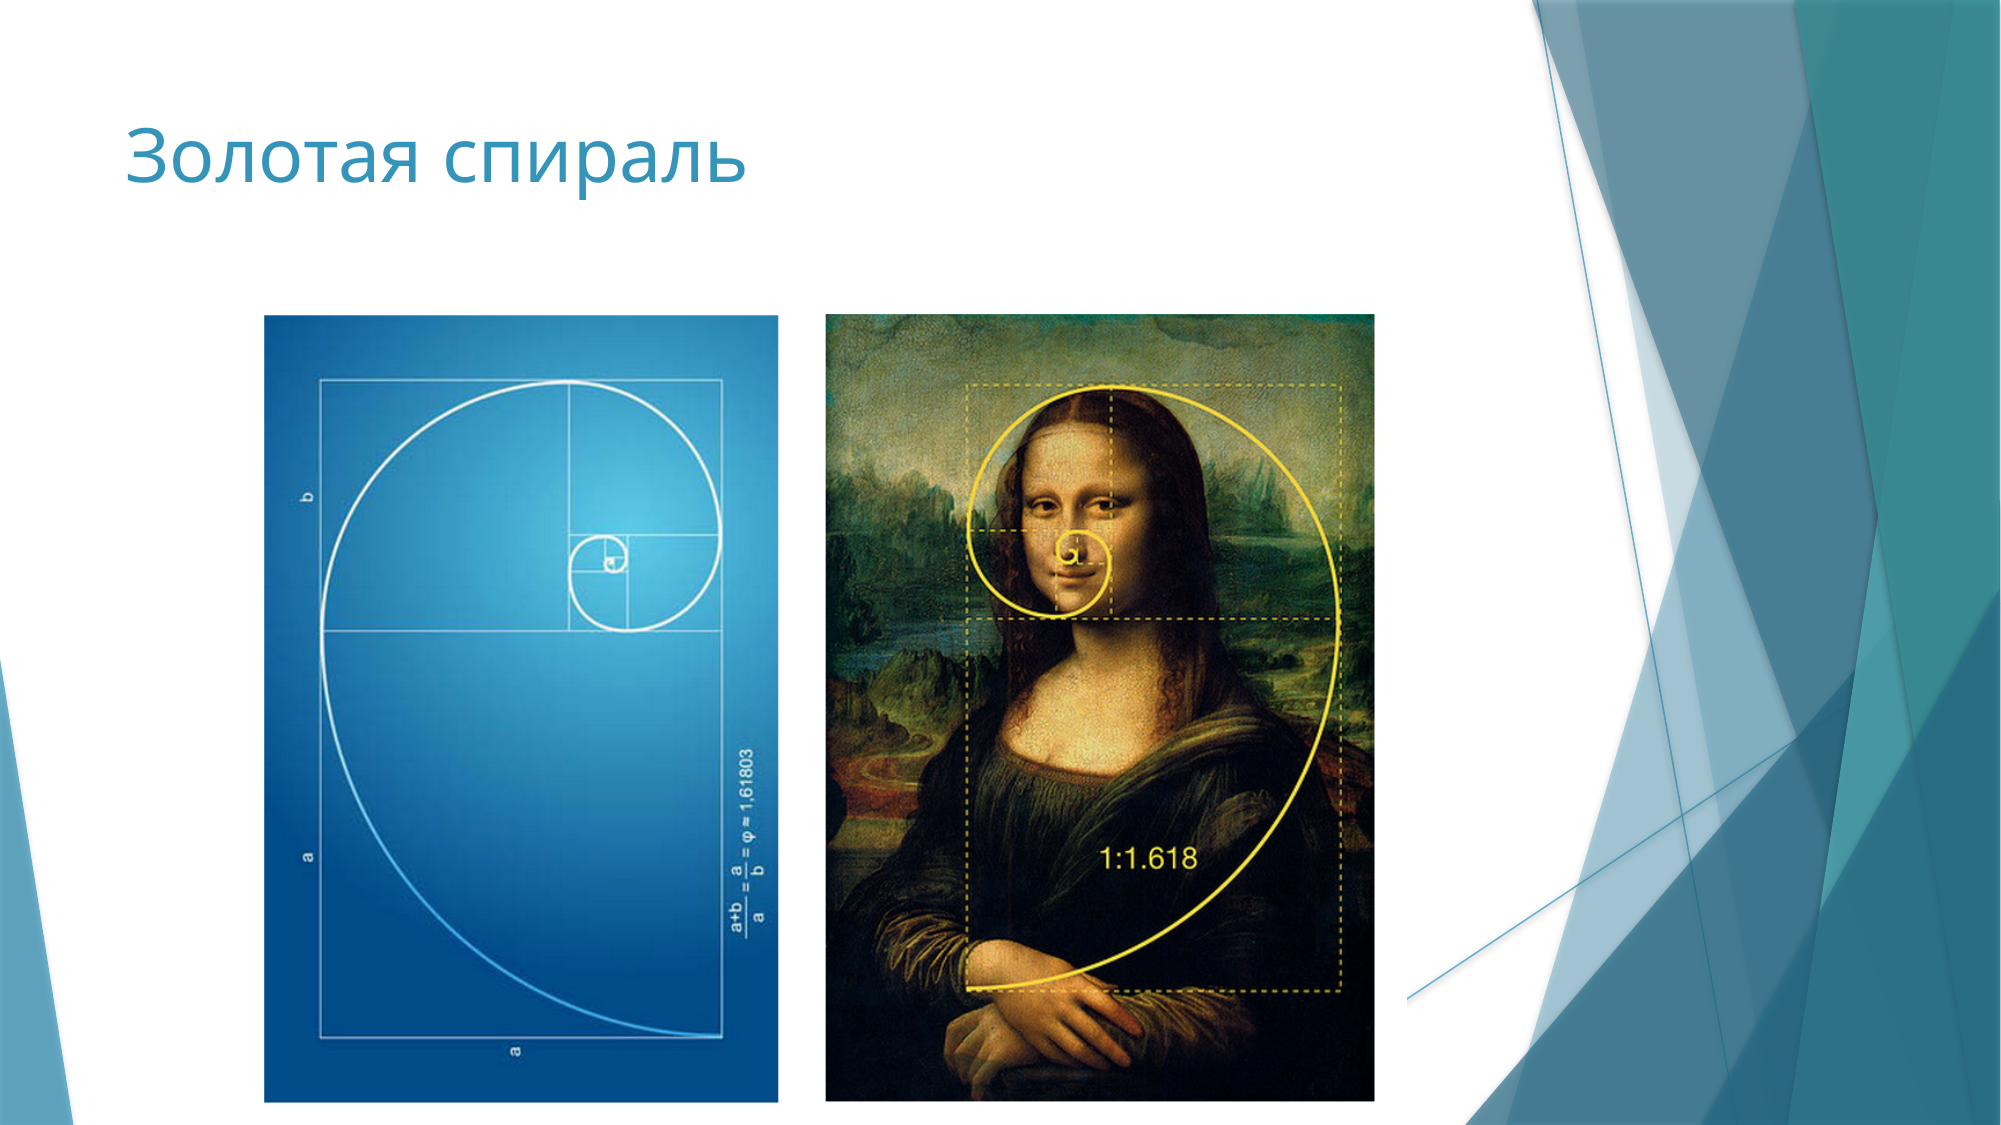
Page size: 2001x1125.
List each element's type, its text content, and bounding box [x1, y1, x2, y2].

picture [233, 293, 1407, 1125]
title Золотая спираль [111, 99, 1522, 317]
